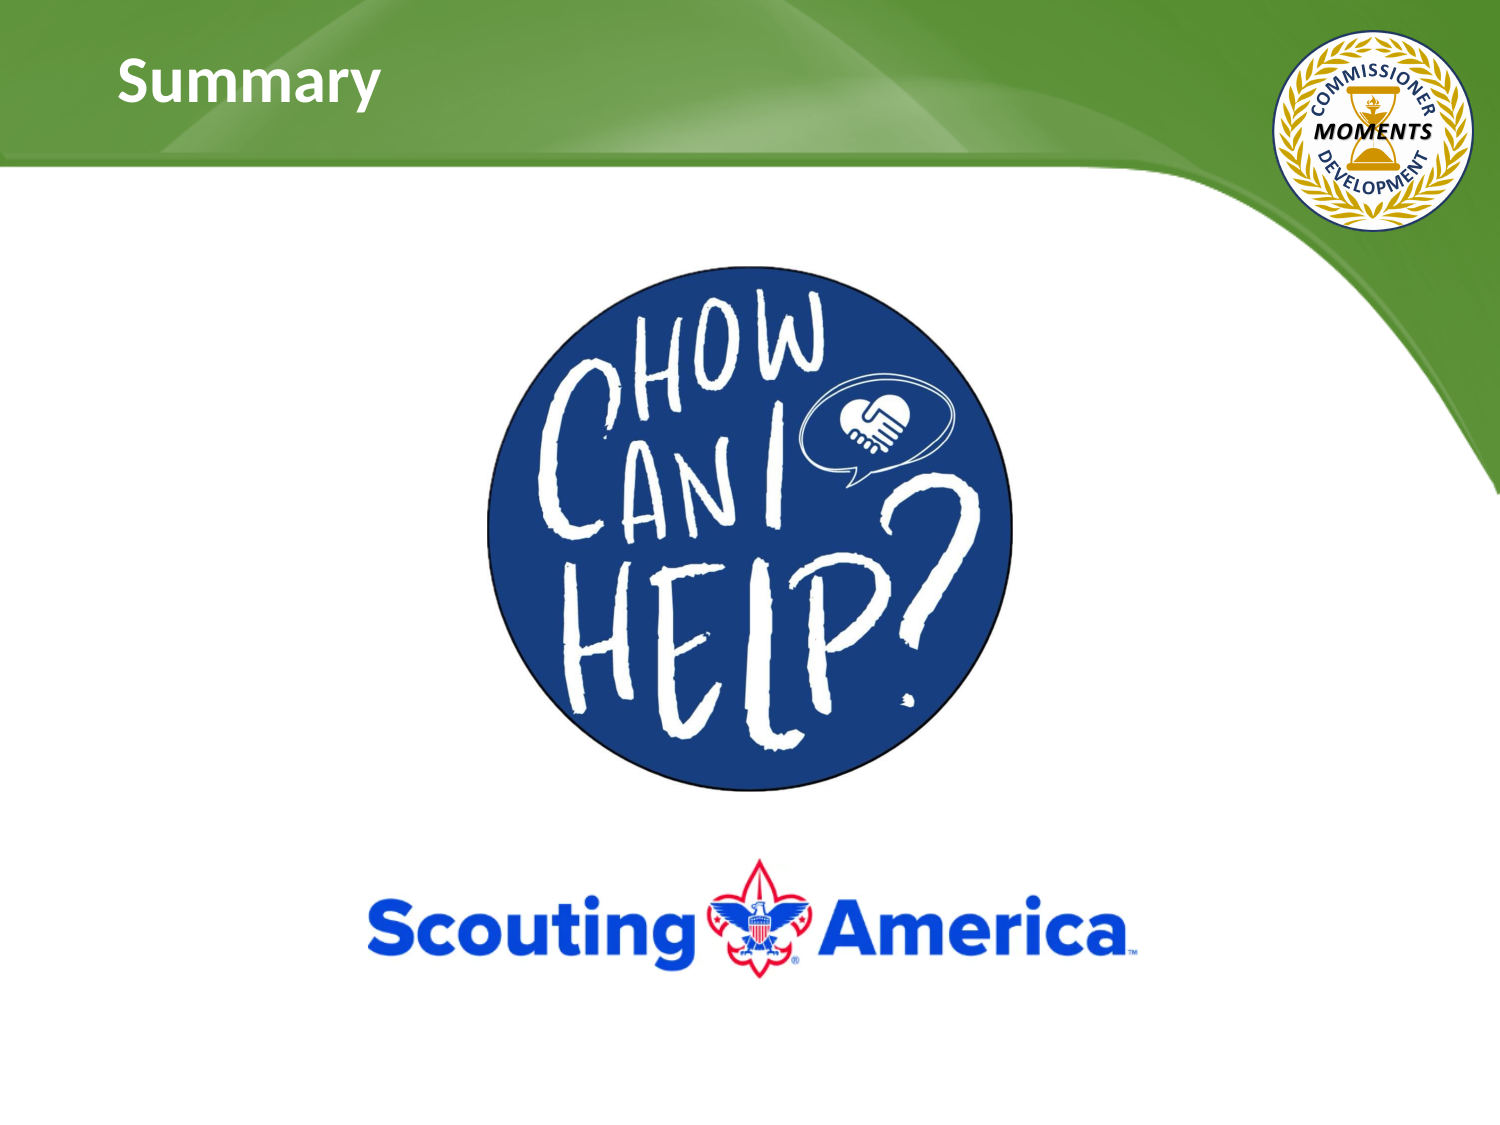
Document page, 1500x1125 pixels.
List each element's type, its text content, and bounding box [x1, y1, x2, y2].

picture [1272, 30, 1474, 232]
text_box Summary [103, 38, 1251, 127]
picture [359, 857, 1141, 982]
picture [487, 266, 1013, 793]
